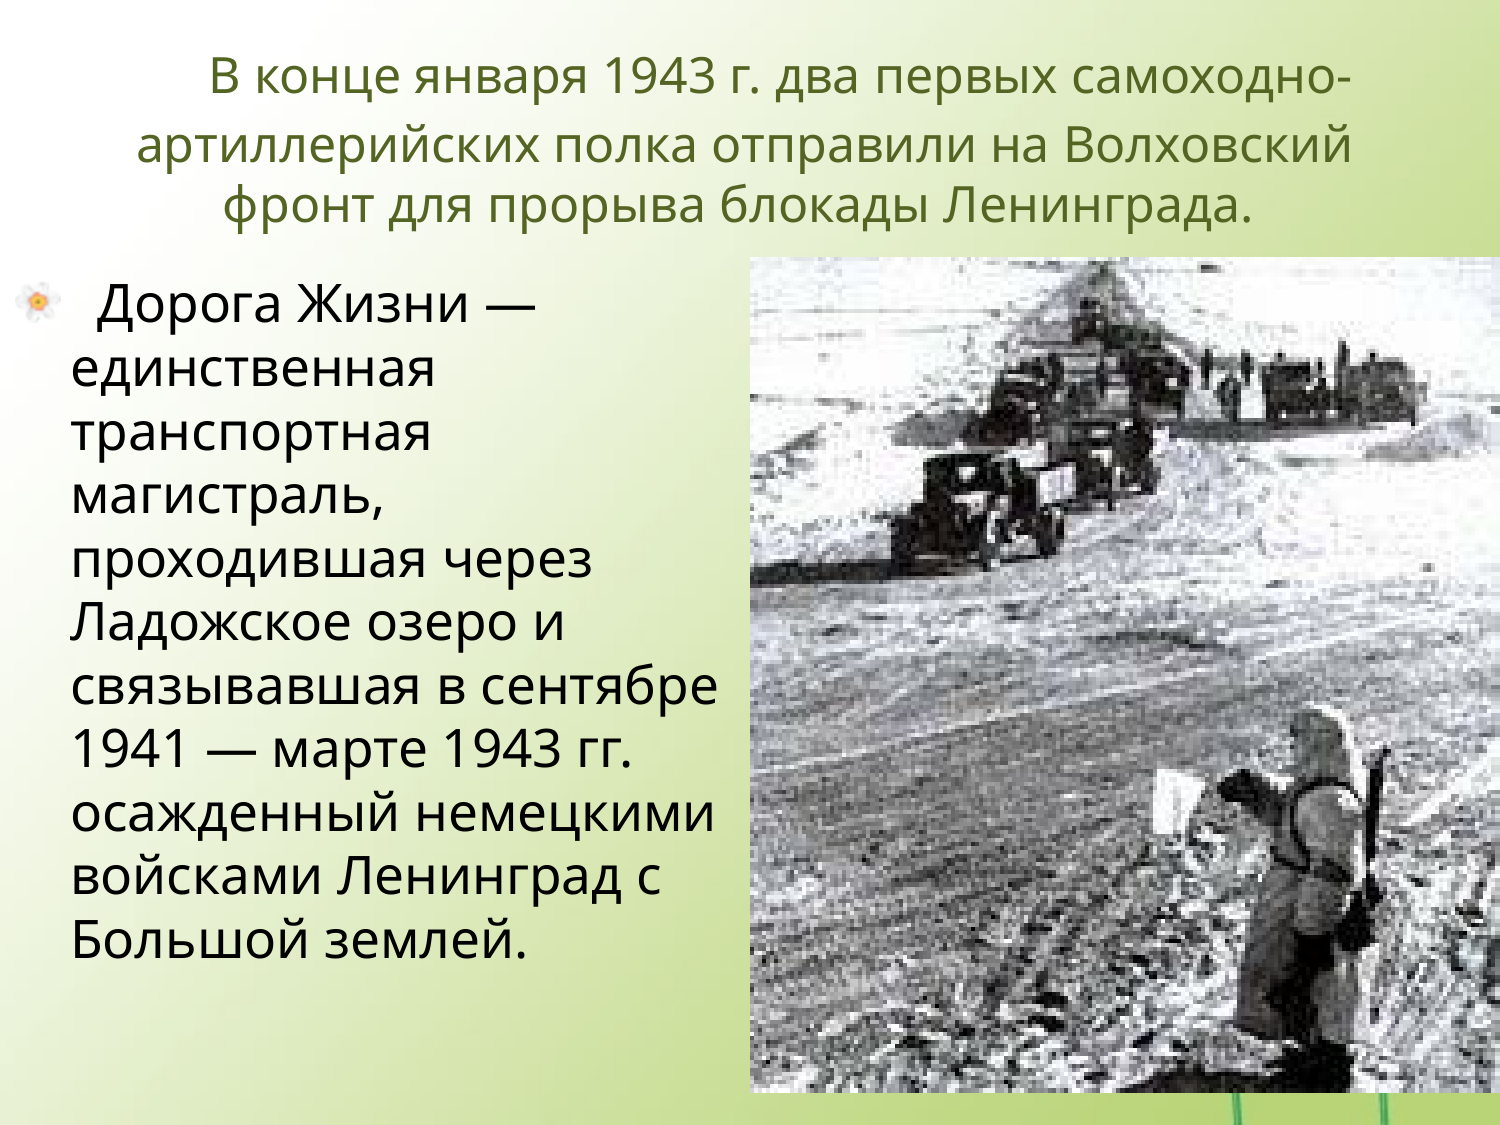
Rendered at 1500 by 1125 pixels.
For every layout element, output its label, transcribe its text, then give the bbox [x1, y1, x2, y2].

title В конце января 1943 г. два первых самоходно-артиллерийских полка отправили на Волховский фронт для прорыва блокады Ленинграда. [70, 23, 1421, 211]
picture [0, 0, 1500, 1125]
picture [15, 281, 61, 323]
list Дорога Жизни — единственная транспортная магистраль, проходившая через Ладожское озеро и связывавшая в сентябре 1941 — марте 1943 гг. осажденный немецкими войсками Ленинград с Большой землей. [0, 262, 738, 1005]
